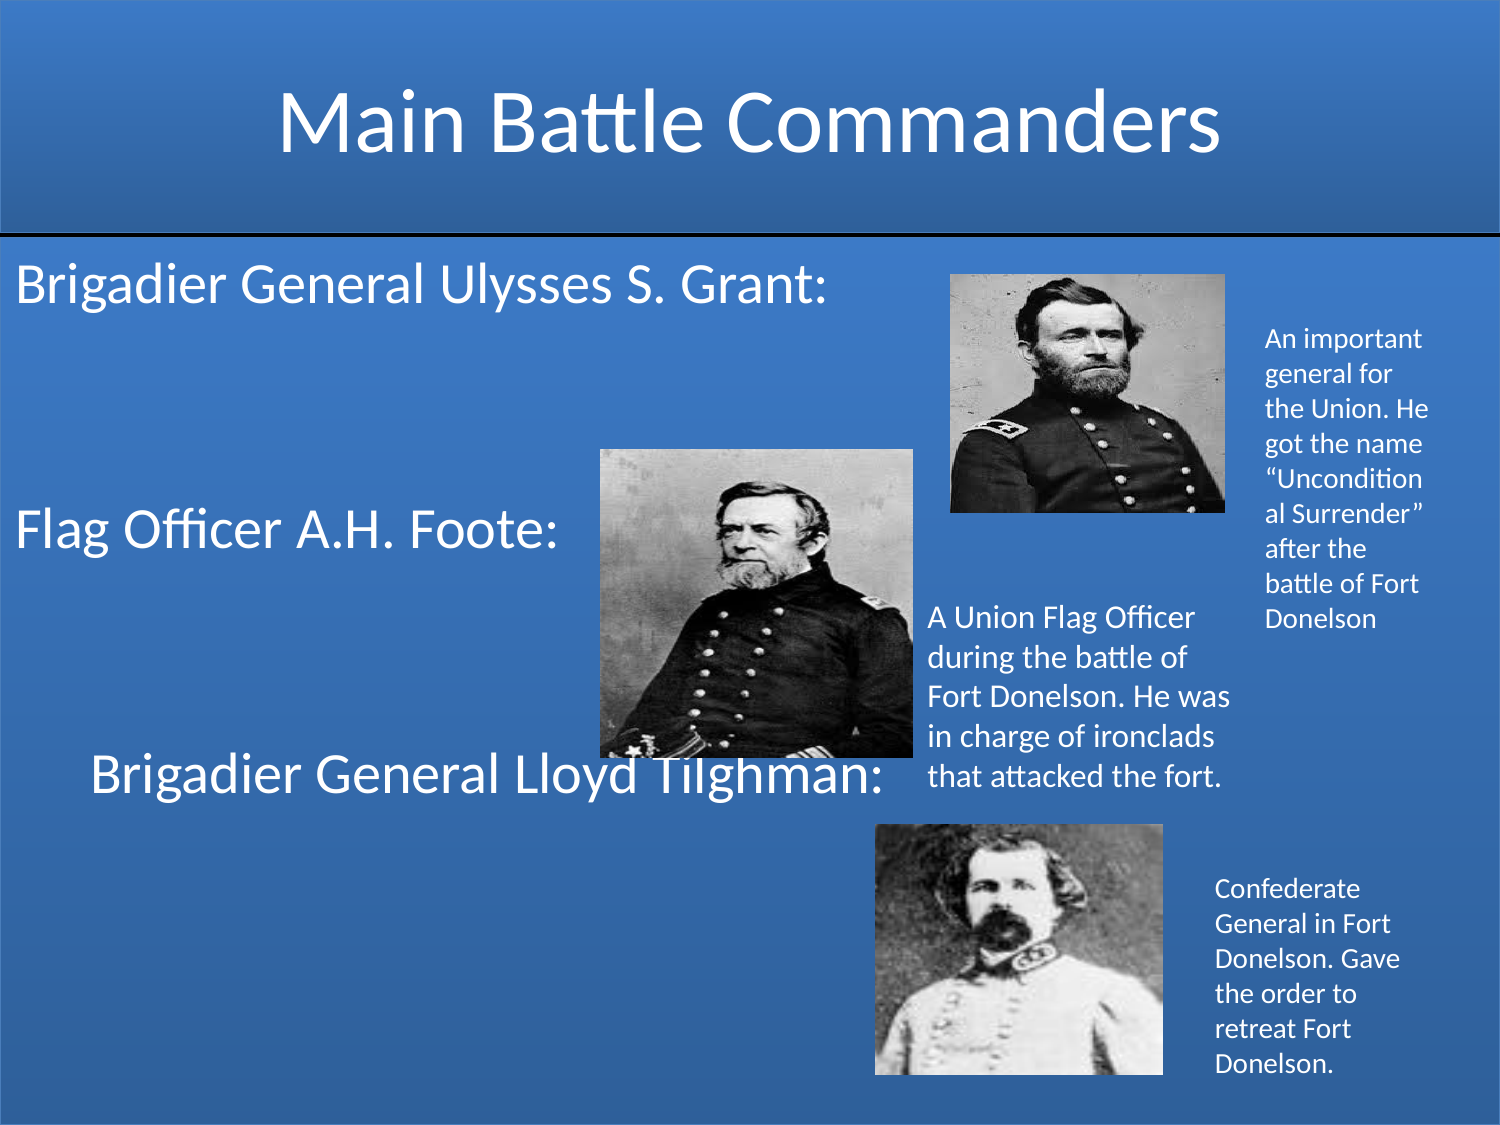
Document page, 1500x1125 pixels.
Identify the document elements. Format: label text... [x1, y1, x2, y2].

text_box An important general for the Union. He got the name “Unconditional Surrender” after the battle of Fort Donelson [1250, 312, 1450, 642]
picture [949, 274, 1226, 513]
picture [874, 824, 1163, 1076]
text_box Confederate General in Fort Donelson. Gave the order to retreat Fort Donelson. [1199, 862, 1438, 1087]
picture [599, 449, 913, 758]
text_box [12, 0, 335, 200]
list Brigadier General Ulysses S. Grant: Flag Officer A.H. Foote: Brigadier General Lloyd Tilghman: [0, 237, 1500, 1125]
title Main Battle Commanders [0, 0, 1500, 233]
text_box A Union Flag Officer during the battle of Fort Donelson. He was in charge of ironclads that attacked the fort. [912, 587, 1263, 802]
